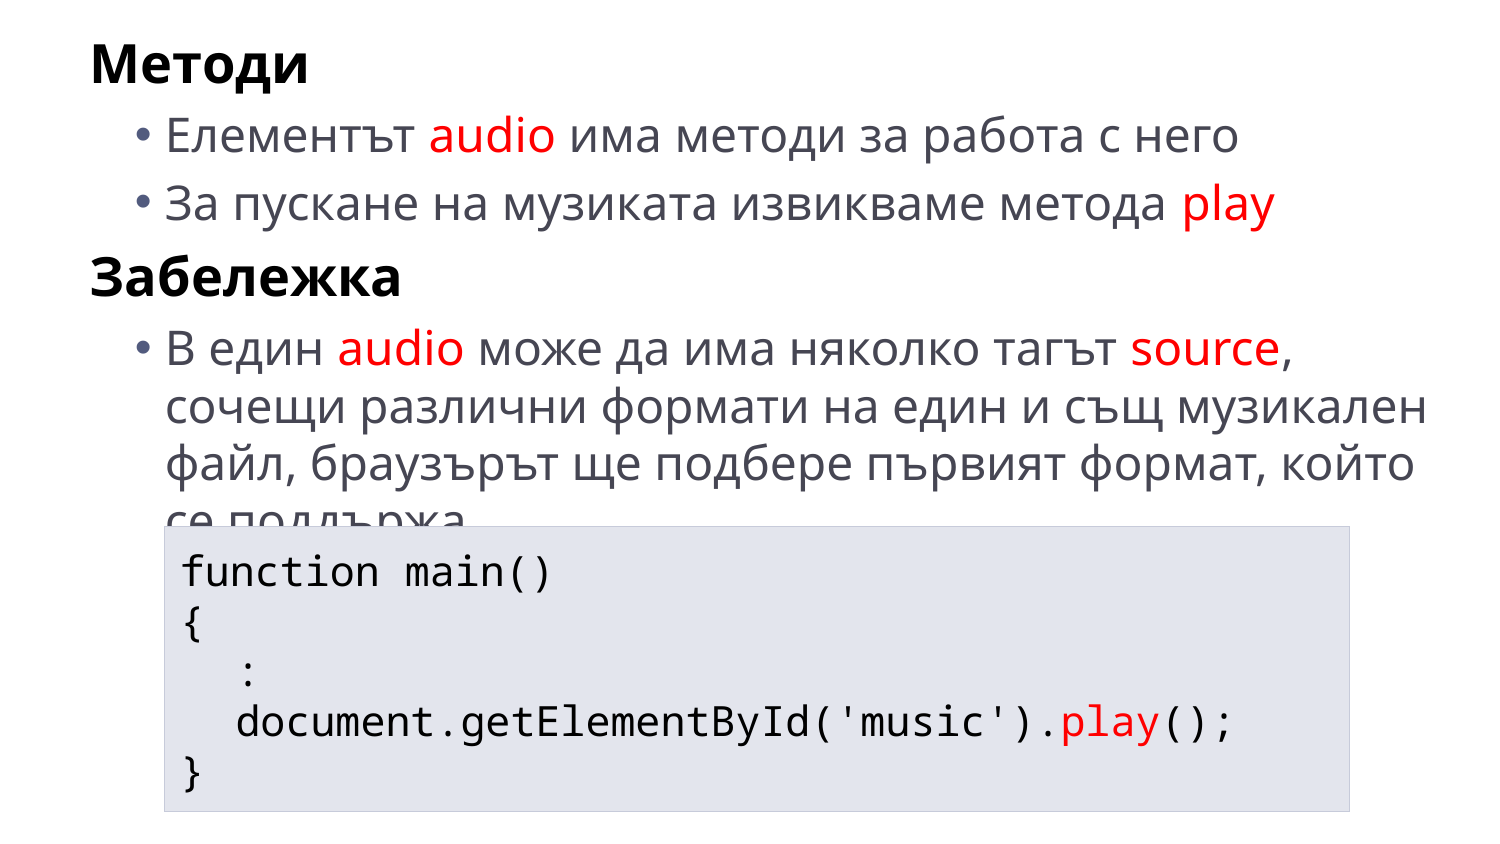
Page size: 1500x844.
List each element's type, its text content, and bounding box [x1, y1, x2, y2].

list Методи Елементът audio има методи за работа с него За пускане на музиката извикваме метода play Забележка В един audio може да има няколко тагът source, сочещи различни формати на един и същ музикален файл, браузърът ще подбере първият формат, който се поддържа [75, 21, 1475, 835]
text_box function main() { : document.getElementById('music').play(); } [164, 526, 1350, 812]
